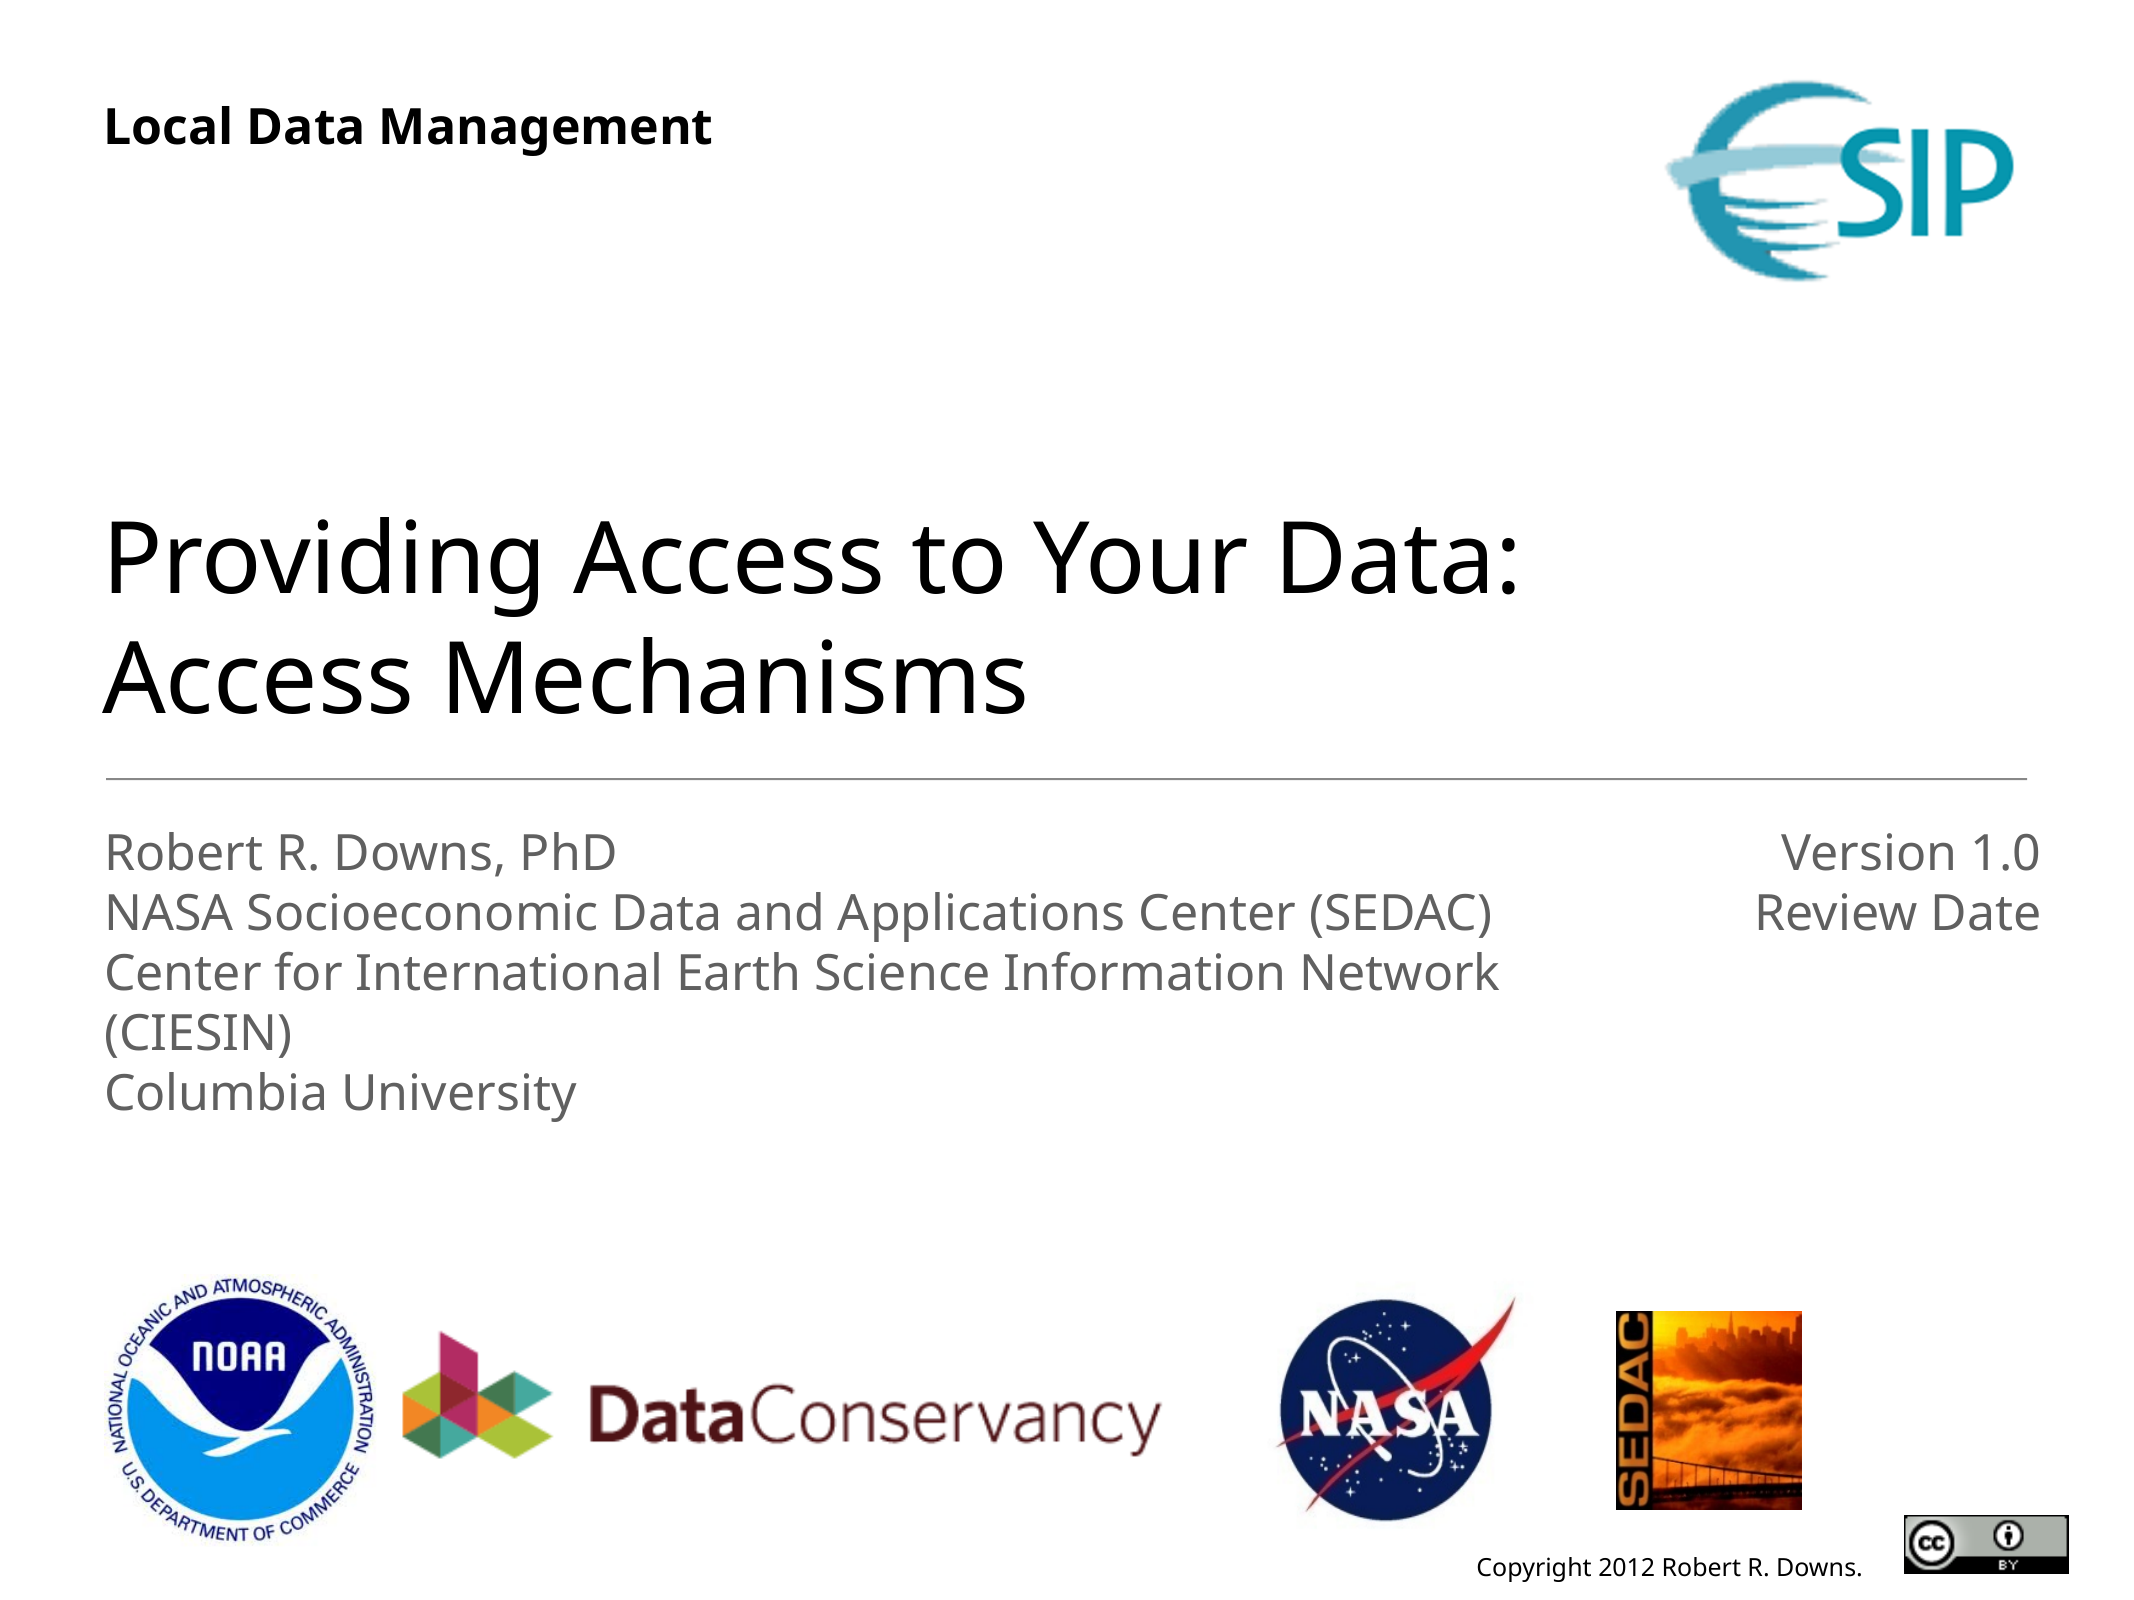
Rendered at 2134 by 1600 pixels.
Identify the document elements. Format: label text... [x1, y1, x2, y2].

picture [103, 1274, 377, 1548]
text_box Local Data Management [88, 87, 742, 163]
picture [1903, 1515, 2069, 1574]
picture [399, 1324, 1167, 1461]
text_box Copyright 2012 Robert R. Downs. [1461, 1544, 1879, 1590]
picture [1178, 1259, 1590, 1547]
list Robert R. Downs, PhD NASA Socioeconomic Data and Applications Center (SEDAC) Center for International Earth Science Information Network (CIESIN) Columbia University [95, 812, 1667, 1334]
title Providing Access to Your Data: Access Mechanisms [93, 220, 2040, 742]
picture [1654, 62, 2030, 220]
text_box Version 1.0 Review Date [1079, 812, 2050, 1163]
picture [1616, 1311, 1802, 1510]
